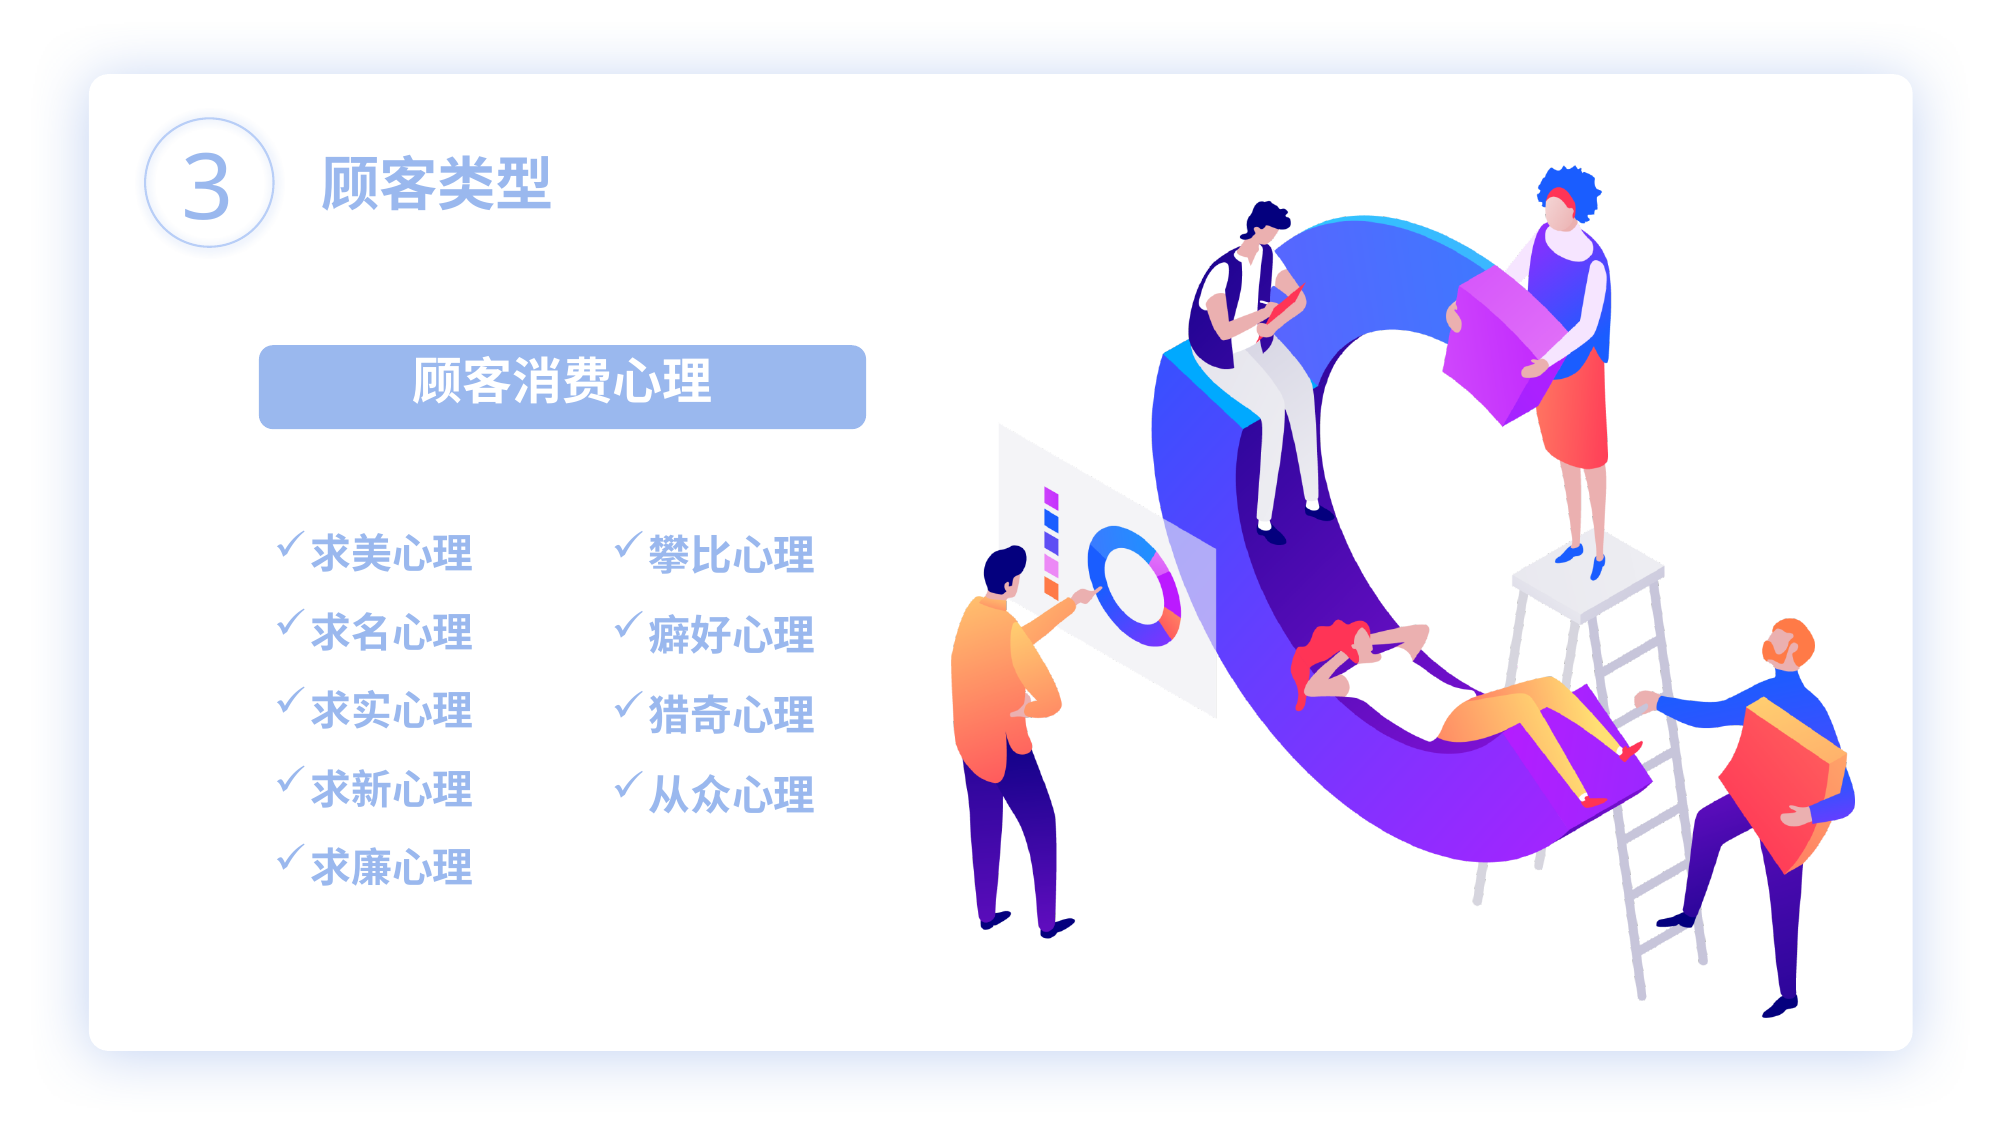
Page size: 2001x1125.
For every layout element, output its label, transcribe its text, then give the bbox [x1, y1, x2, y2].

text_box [145, 118, 274, 247]
picture [951, 165, 1855, 1018]
text_box 攀比心理 癖好心理 猎奇心理 从众心理 [596, 491, 867, 901]
text_box 顾客类型 [306, 139, 781, 225]
text_box 求美心理 求名心理 求实心理 求新心理 求廉心理 [258, 491, 529, 901]
text_box 顾客消费心理 [258, 345, 867, 430]
